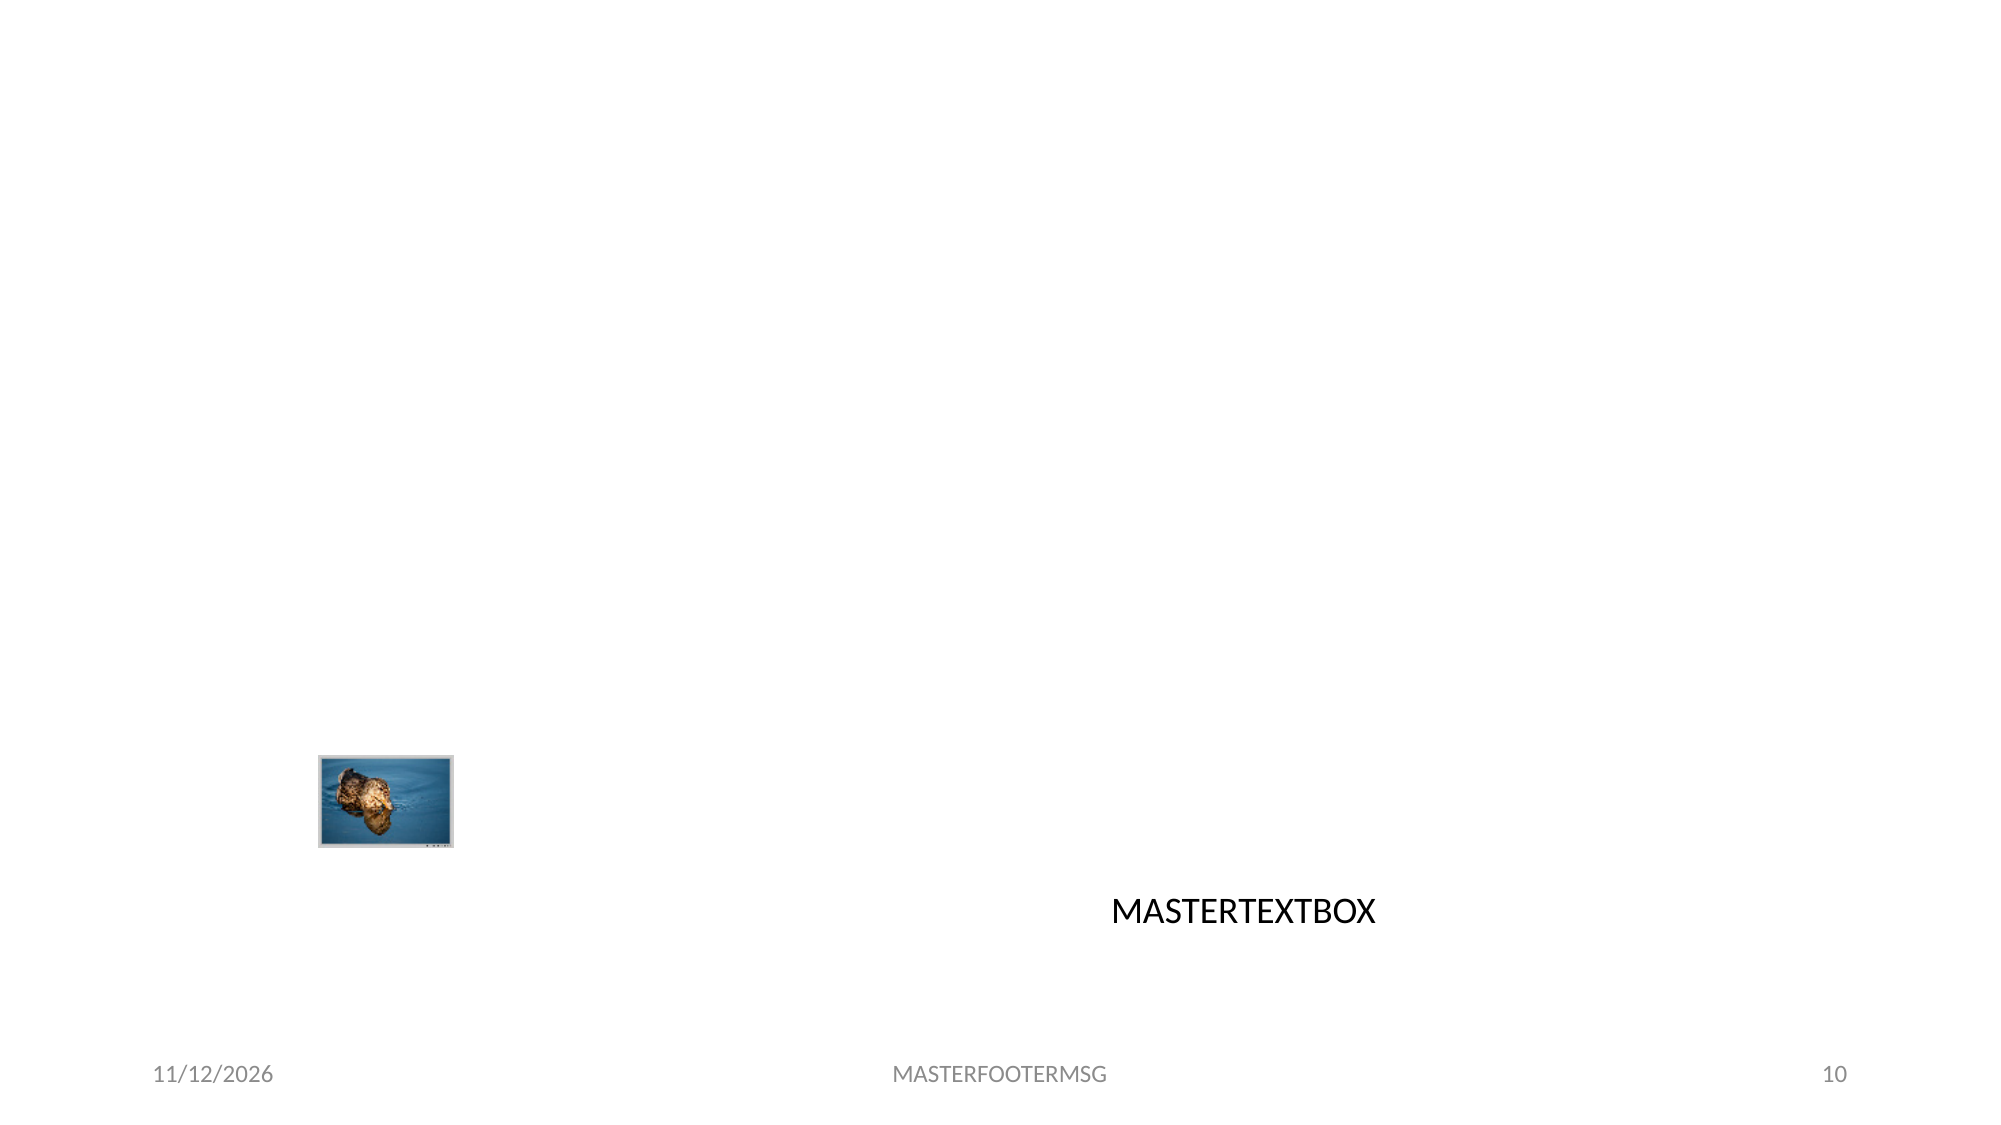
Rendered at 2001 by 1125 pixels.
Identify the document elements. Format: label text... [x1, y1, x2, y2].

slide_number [137, 1042, 588, 1103]
slide_number 10 [1412, 1042, 1863, 1103]
picture [318, 755, 454, 848]
footer MASTERFOOTERMSG [662, 1042, 1338, 1103]
